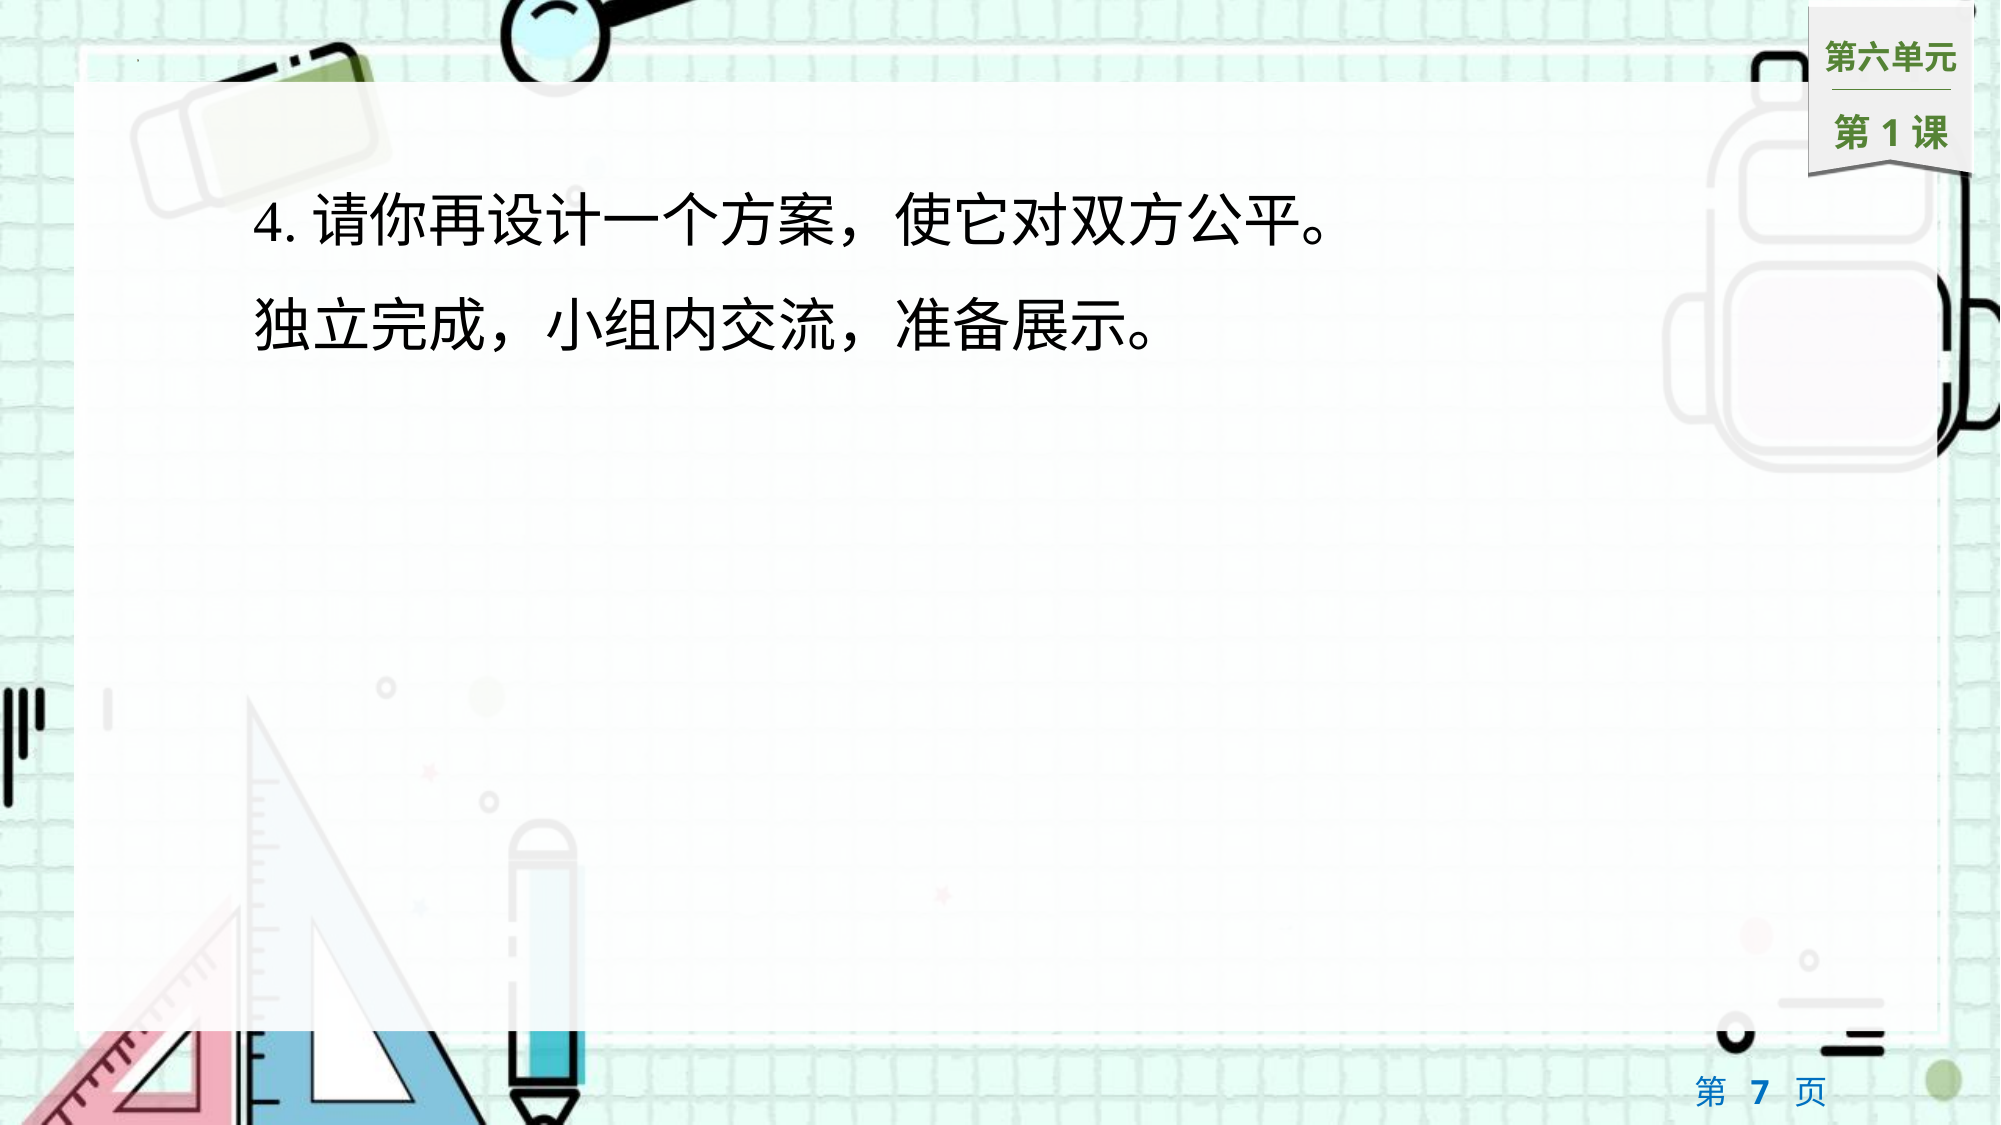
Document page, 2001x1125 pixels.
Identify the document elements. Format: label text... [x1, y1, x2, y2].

picture [0, 0, 2000, 1125]
picture [1938, 168, 1971, 176]
list 4.请你再设计一个方案，使它对双方公平。 独立完成，小组内交流，准备展示。 [121, 140, 1844, 1043]
